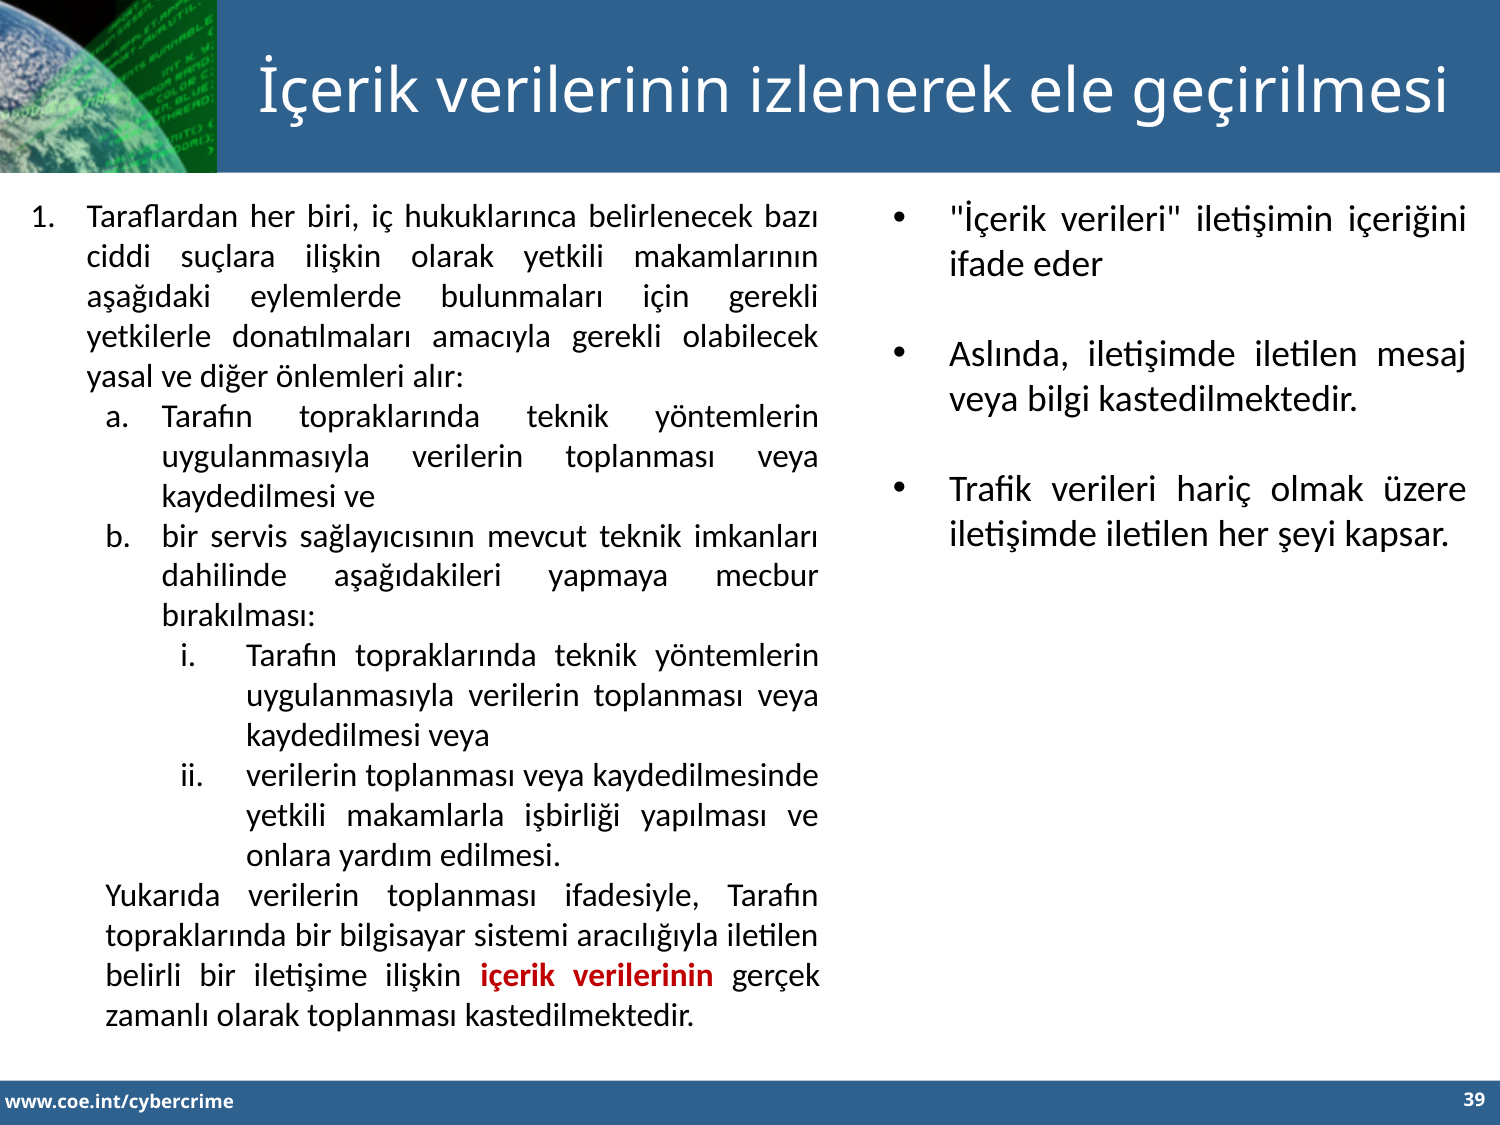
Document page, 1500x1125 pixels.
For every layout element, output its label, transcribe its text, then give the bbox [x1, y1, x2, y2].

text_box İçerik verilerinin izlenerek ele geçirilmesi [230, 42, 1483, 133]
text_box Taraflardan her biri, iç hukuklarınca belirlenecek bazı ciddi suçlara ilişkin olarak yetkili makamlarının aşağıdaki eylemlerde bulunmaları için gerekli yetkilerle donatılmaları amacıyla gerekli olabilecek yasal ve diğer önlemleri alır: Tarafın topraklarında teknik yöntemlerin uygulanmasıyla verilerin toplanması veya kaydedilmesi ve bir servis sağlayıcısının mevcut teknik imkanları dahilinde aşağıdakileri yapmaya mecbur bırakılması: Tarafın topraklarında teknik yöntemlerin uygulanmasıyla verilerin toplanması veya kaydedilmesi veya verilerin toplanması veya kaydedilmesinde yetkili makamlarla işbirliği yapılması ve onlara yardım edilmesi. Yukarıda verilerin toplanması ifadesiyle, Tarafın topraklarında bir bilgisayar sistemi aracılığıyla iletilen belirli bir iletişime ilişkin içerik verilerinin gerçek zamanlı olarak toplanması kastedilmektedir. [15, 186, 835, 1041]
text_box "İçerik verileri" iletişimin içeriğini ifade eder Aslında, iletişimde iletilen mesaj veya bilgi kastedilmektedir. Trafik verileri hariç olmak üzere iletişimde iletilen her şeyi kapsar. [878, 186, 1483, 562]
picture [0, 0, 217, 173]
